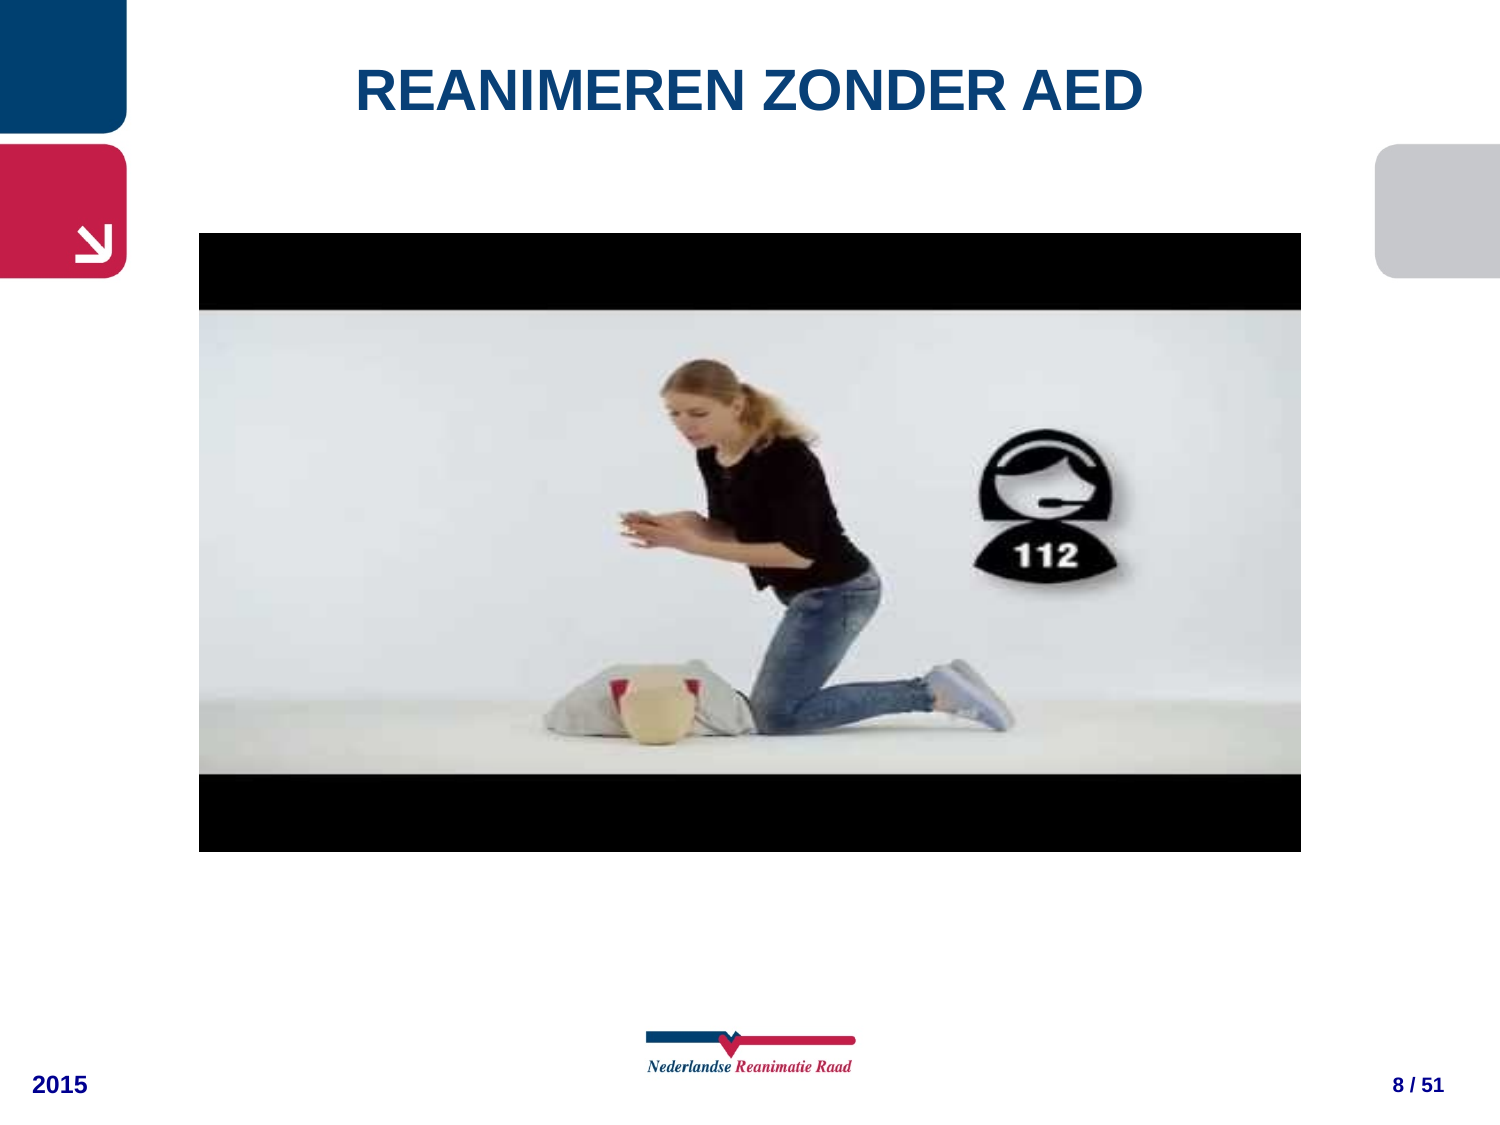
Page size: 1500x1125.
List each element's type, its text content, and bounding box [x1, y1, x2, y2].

picture [0, 0, 1500, 1125]
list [198, 232, 1302, 853]
title REANIMEREN ZONDER AED [75, 45, 1425, 233]
